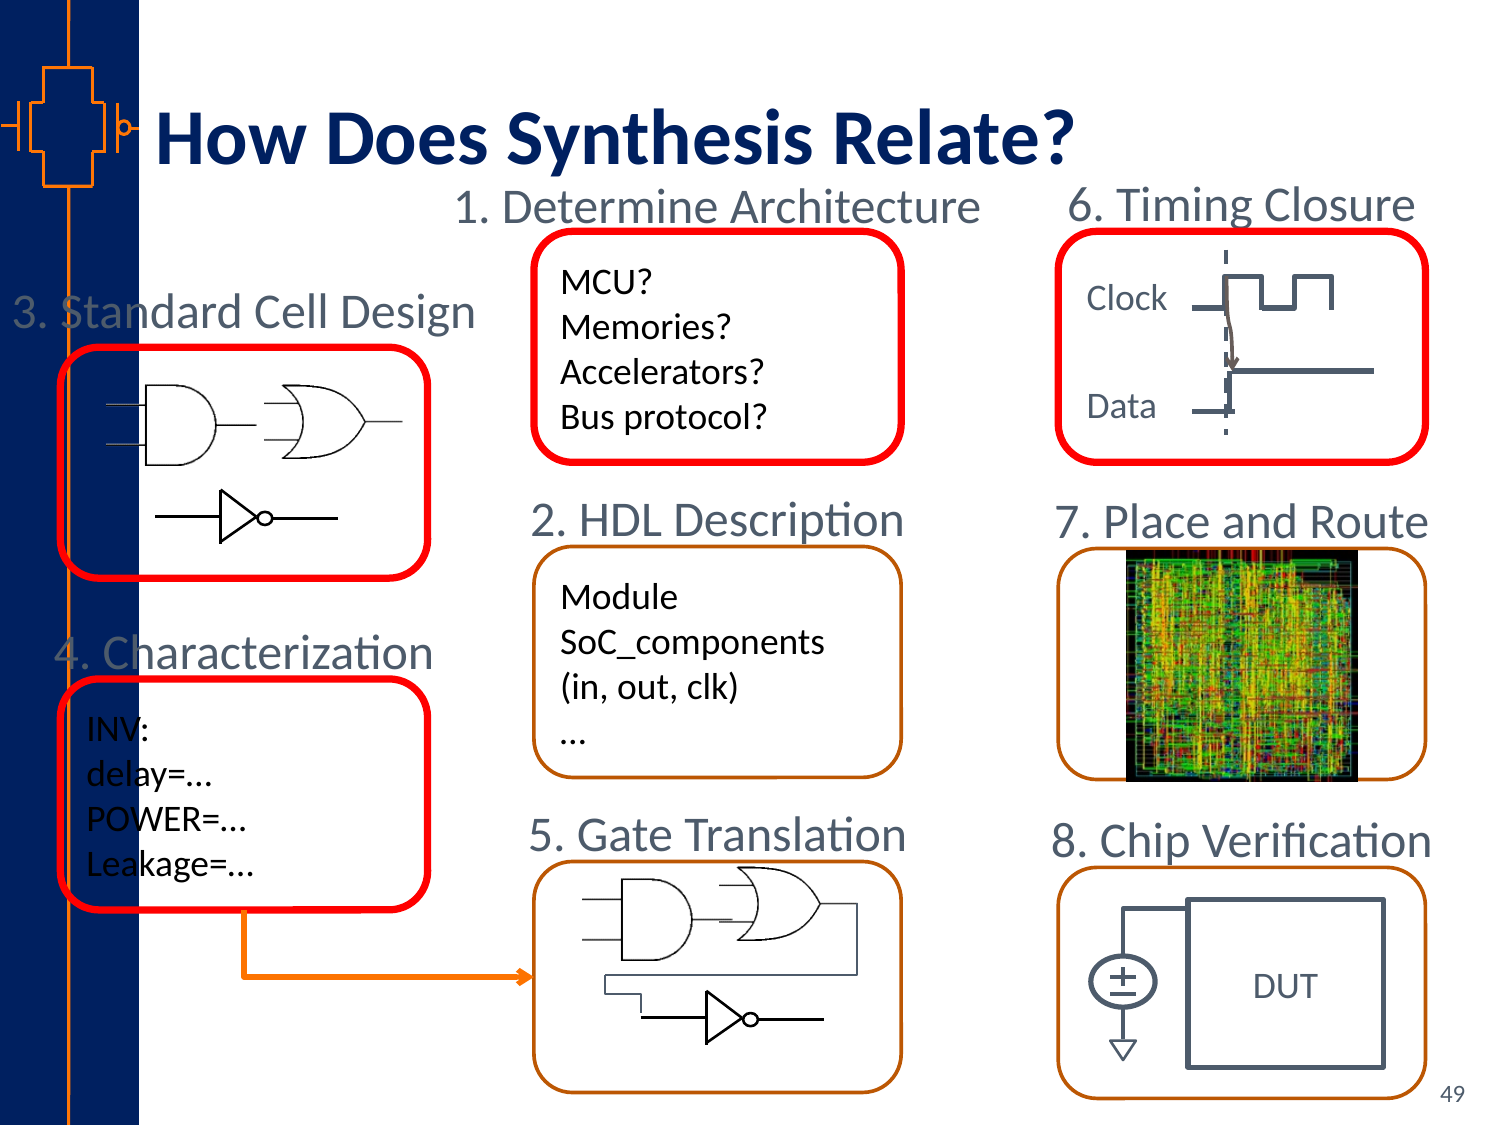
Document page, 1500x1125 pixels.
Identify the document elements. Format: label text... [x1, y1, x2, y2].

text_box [0, 270, 495, 579]
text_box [1050, 163, 1434, 463]
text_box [1033, 800, 1451, 1099]
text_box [1037, 481, 1447, 782]
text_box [510, 794, 925, 1093]
slide_number 49 [1425, 1062, 1488, 1123]
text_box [429, 165, 1006, 463]
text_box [581, 865, 858, 1046]
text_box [36, 611, 452, 911]
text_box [512, 479, 923, 778]
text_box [355, 798, 423, 1089]
title How Does Synthesis Relate? [140, 0, 1500, 188]
